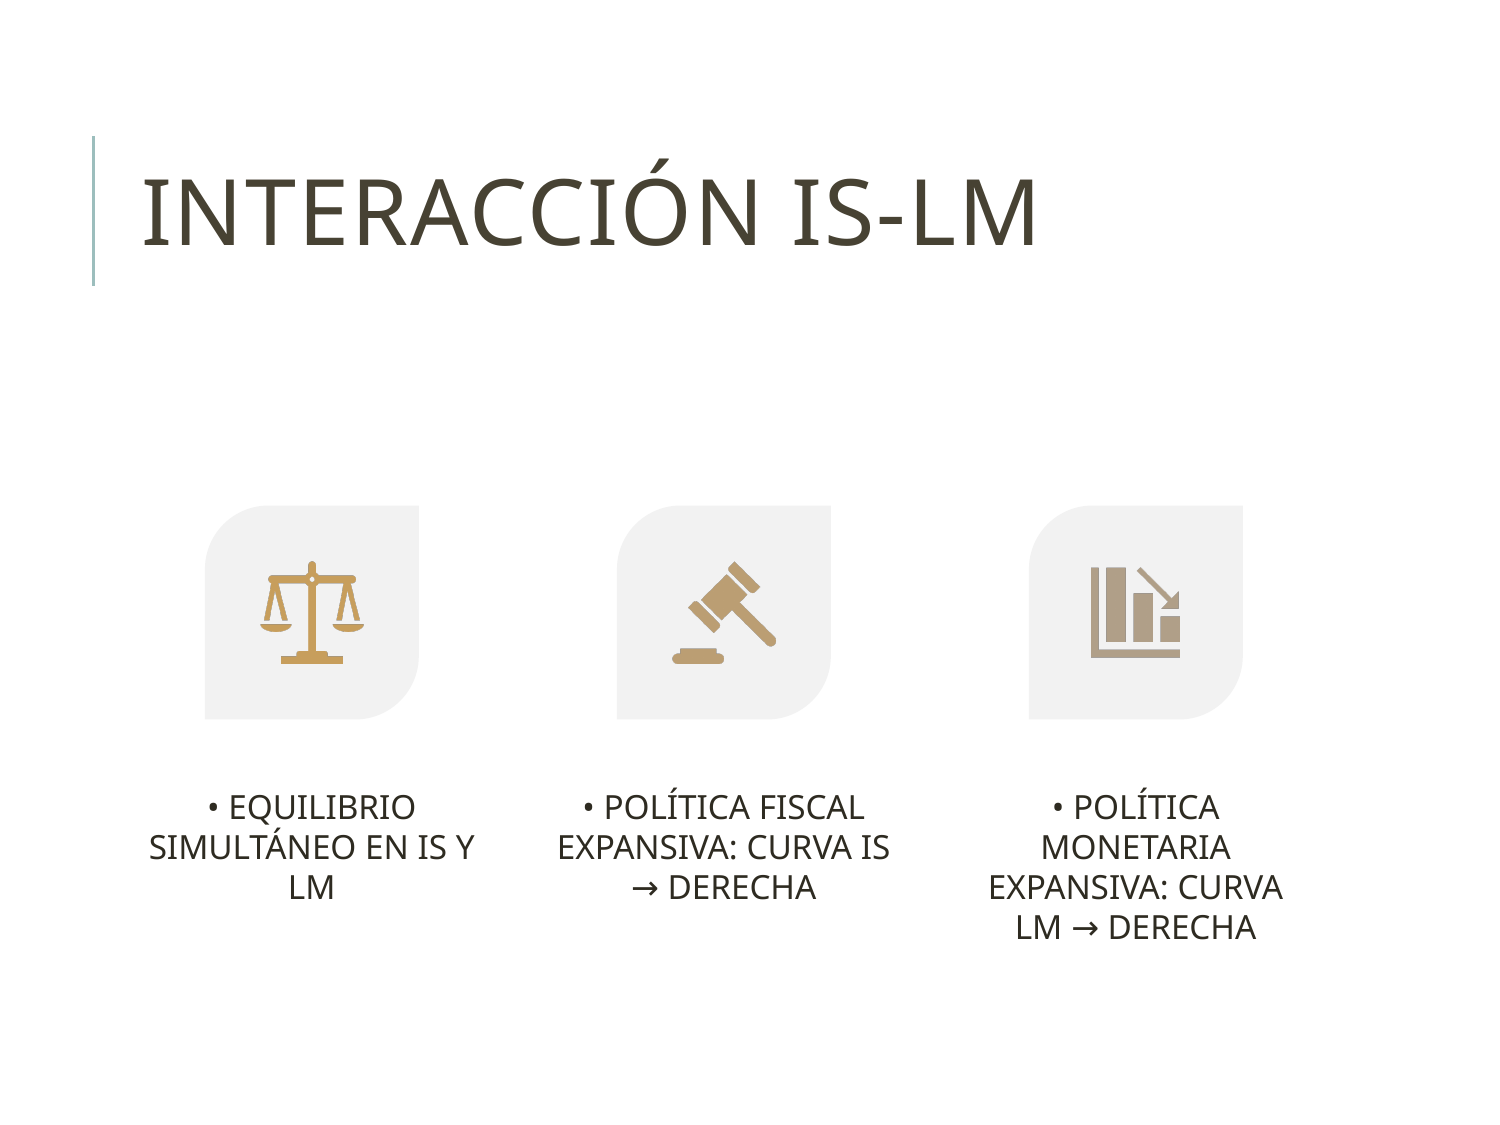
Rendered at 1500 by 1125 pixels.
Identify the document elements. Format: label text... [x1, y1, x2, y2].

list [125, 374, 1323, 1036]
title Interacción IS-LM [126, 96, 1322, 342]
